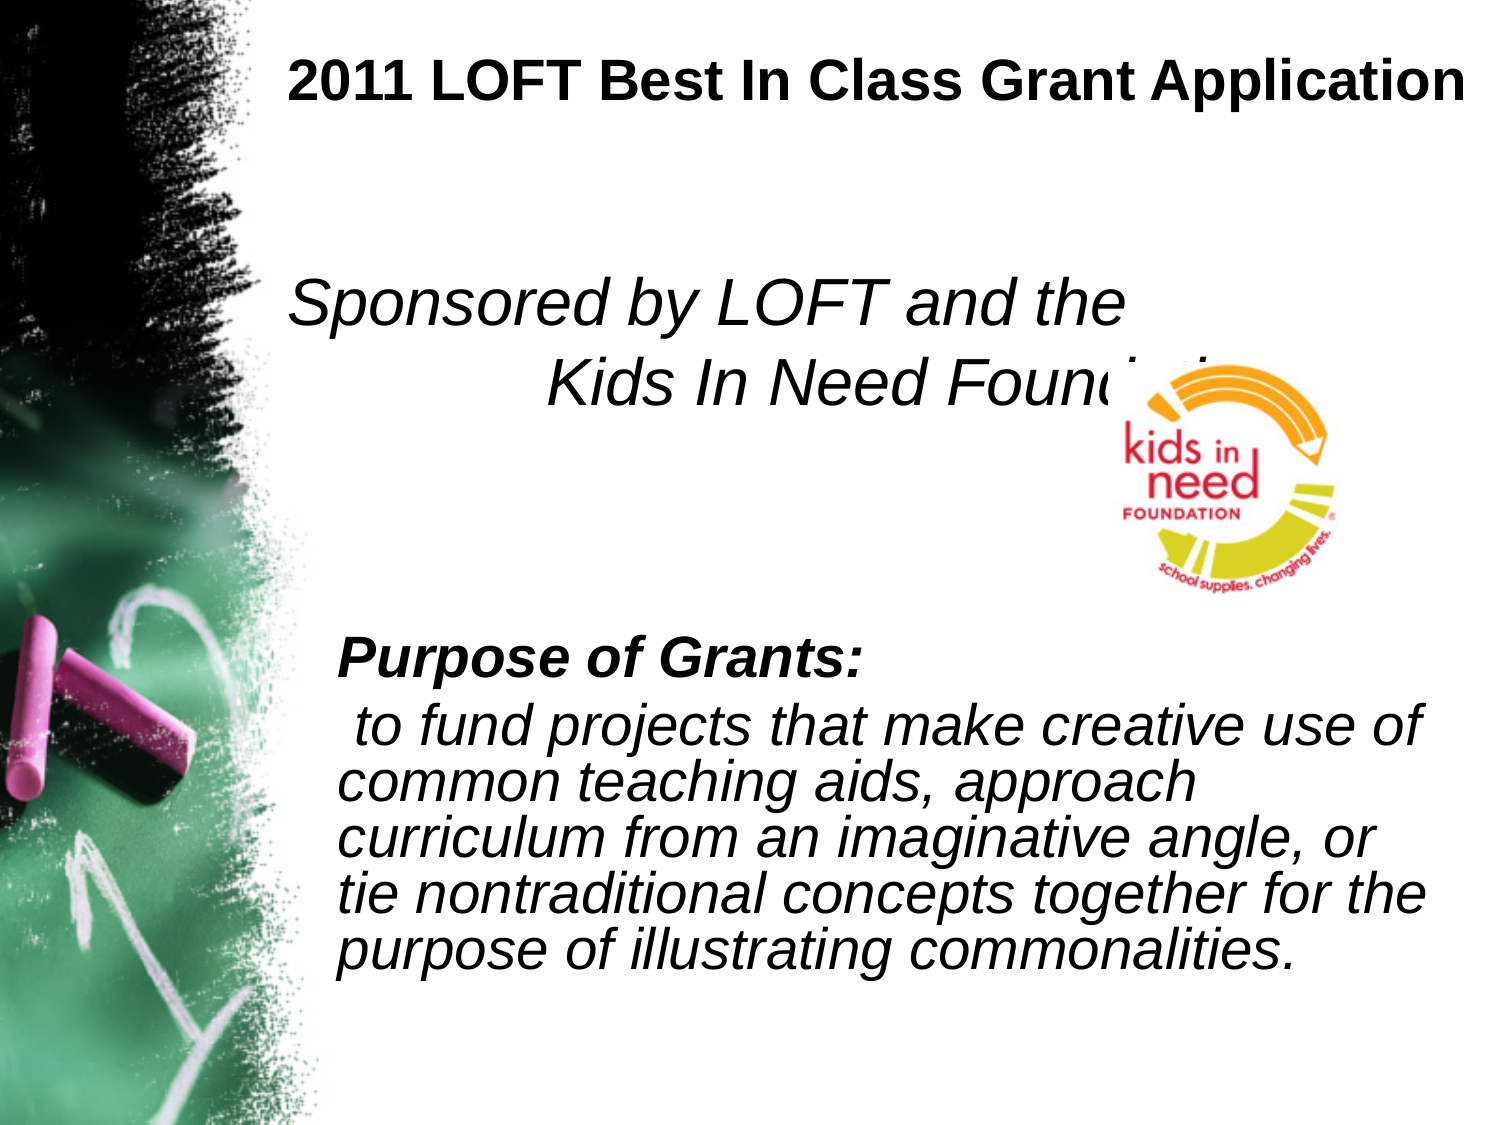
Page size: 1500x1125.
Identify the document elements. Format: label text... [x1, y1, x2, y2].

text_box Purpose of Grants: to fund projects that make creative use of common teaching aids, approach curriculum from an imaginative angle, or tie nontraditional concepts together for the purpose of illustrating commonalities. [323, 625, 1445, 988]
picture [1108, 361, 1356, 611]
list 2011 LOFT Best In Class Grant Application Sponsored by LOFT and the Kids In Need Foundation [272, 34, 1500, 980]
picture [0, 0, 1500, 1125]
text_box [1083, 36, 1435, 97]
